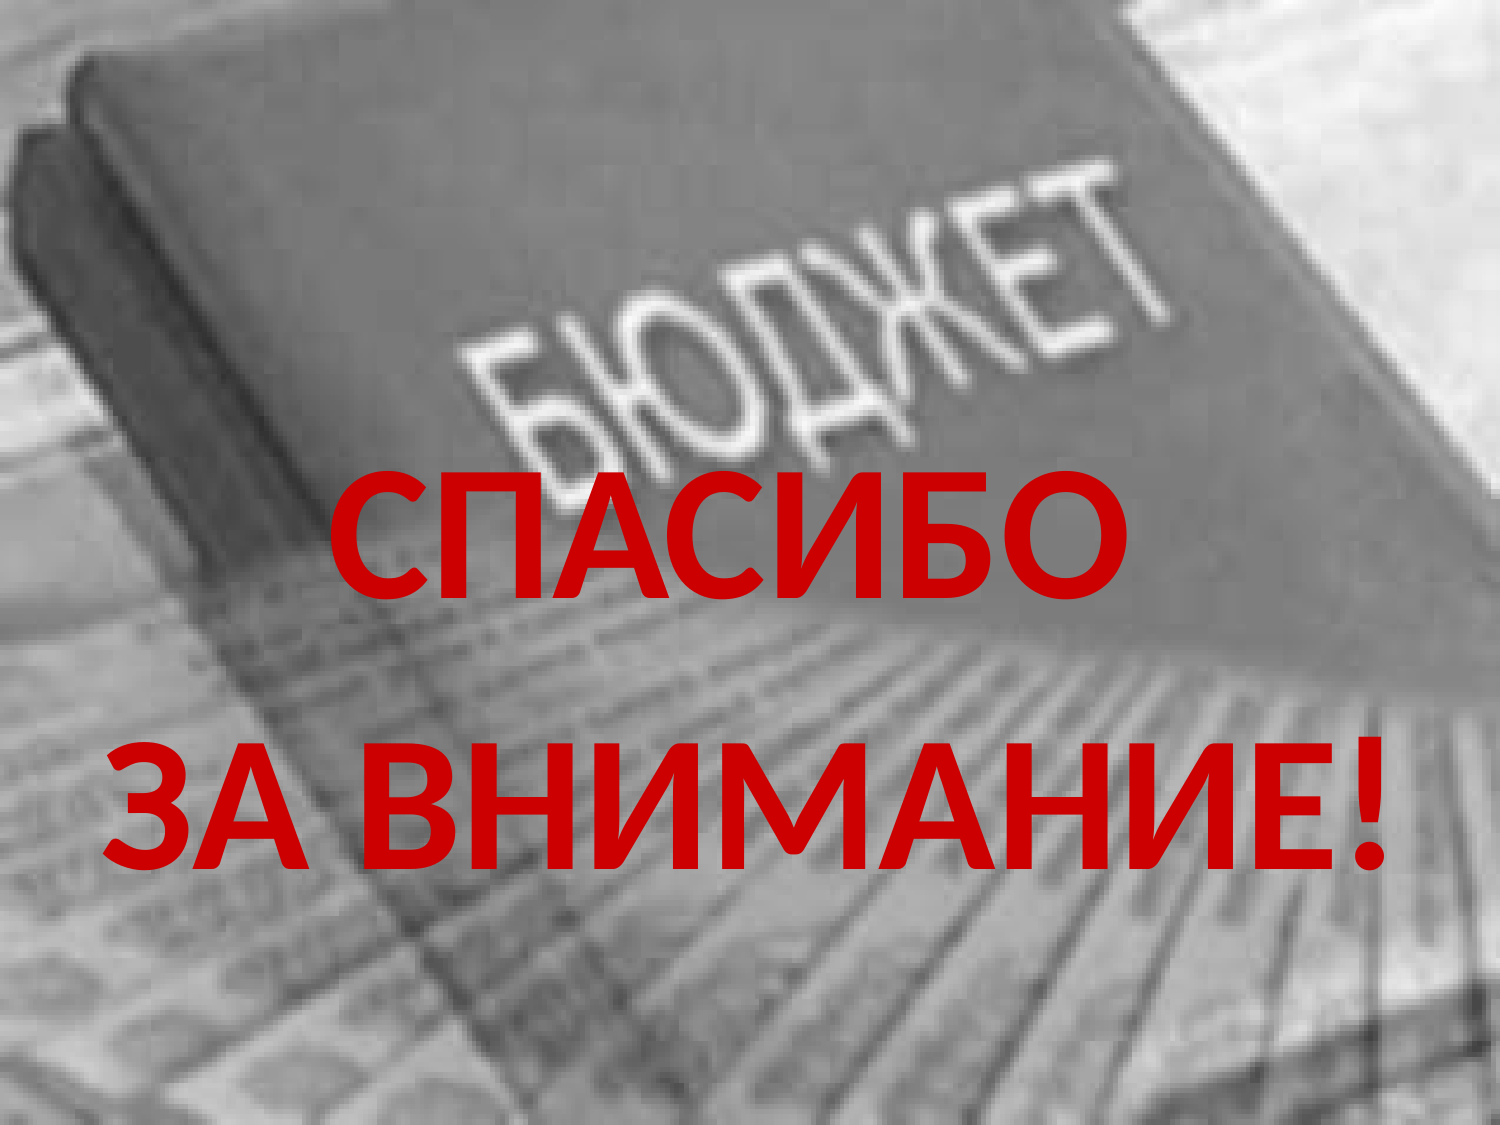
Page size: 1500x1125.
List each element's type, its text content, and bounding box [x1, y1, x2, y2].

list СПАСИБО ЗА ВНИМАНИЕ! [76, 397, 1427, 976]
text_box [0, 0, 1500, 1125]
